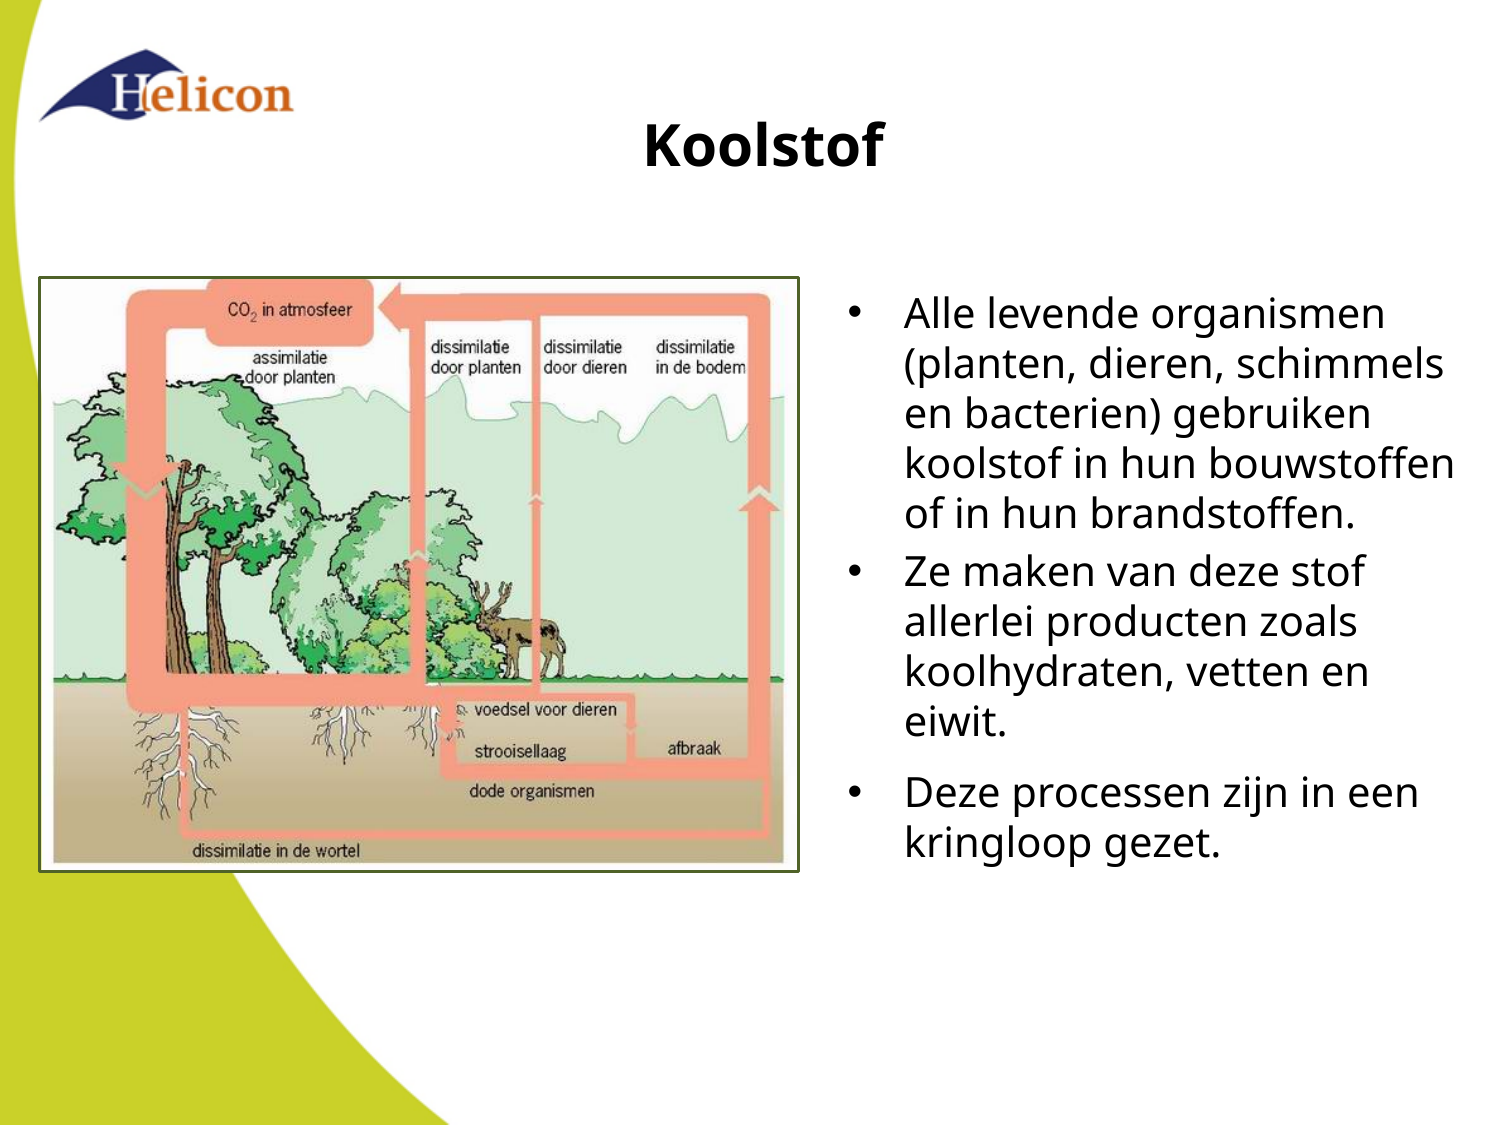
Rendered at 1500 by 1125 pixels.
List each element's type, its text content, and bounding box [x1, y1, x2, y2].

title Koolstof [218, 90, 1309, 197]
picture [0, 0, 1500, 1125]
list Alle levende organismen (planten, dieren, schimmels en bacterien) gebruiken koolstof in hun bouwstoffen of in hun brandstoffen. Ze maken van deze stof allerlei producten zoals koolhydraten, vetten en eiwit. Deze processen zijn in een kringloop gezet. [832, 278, 1483, 988]
